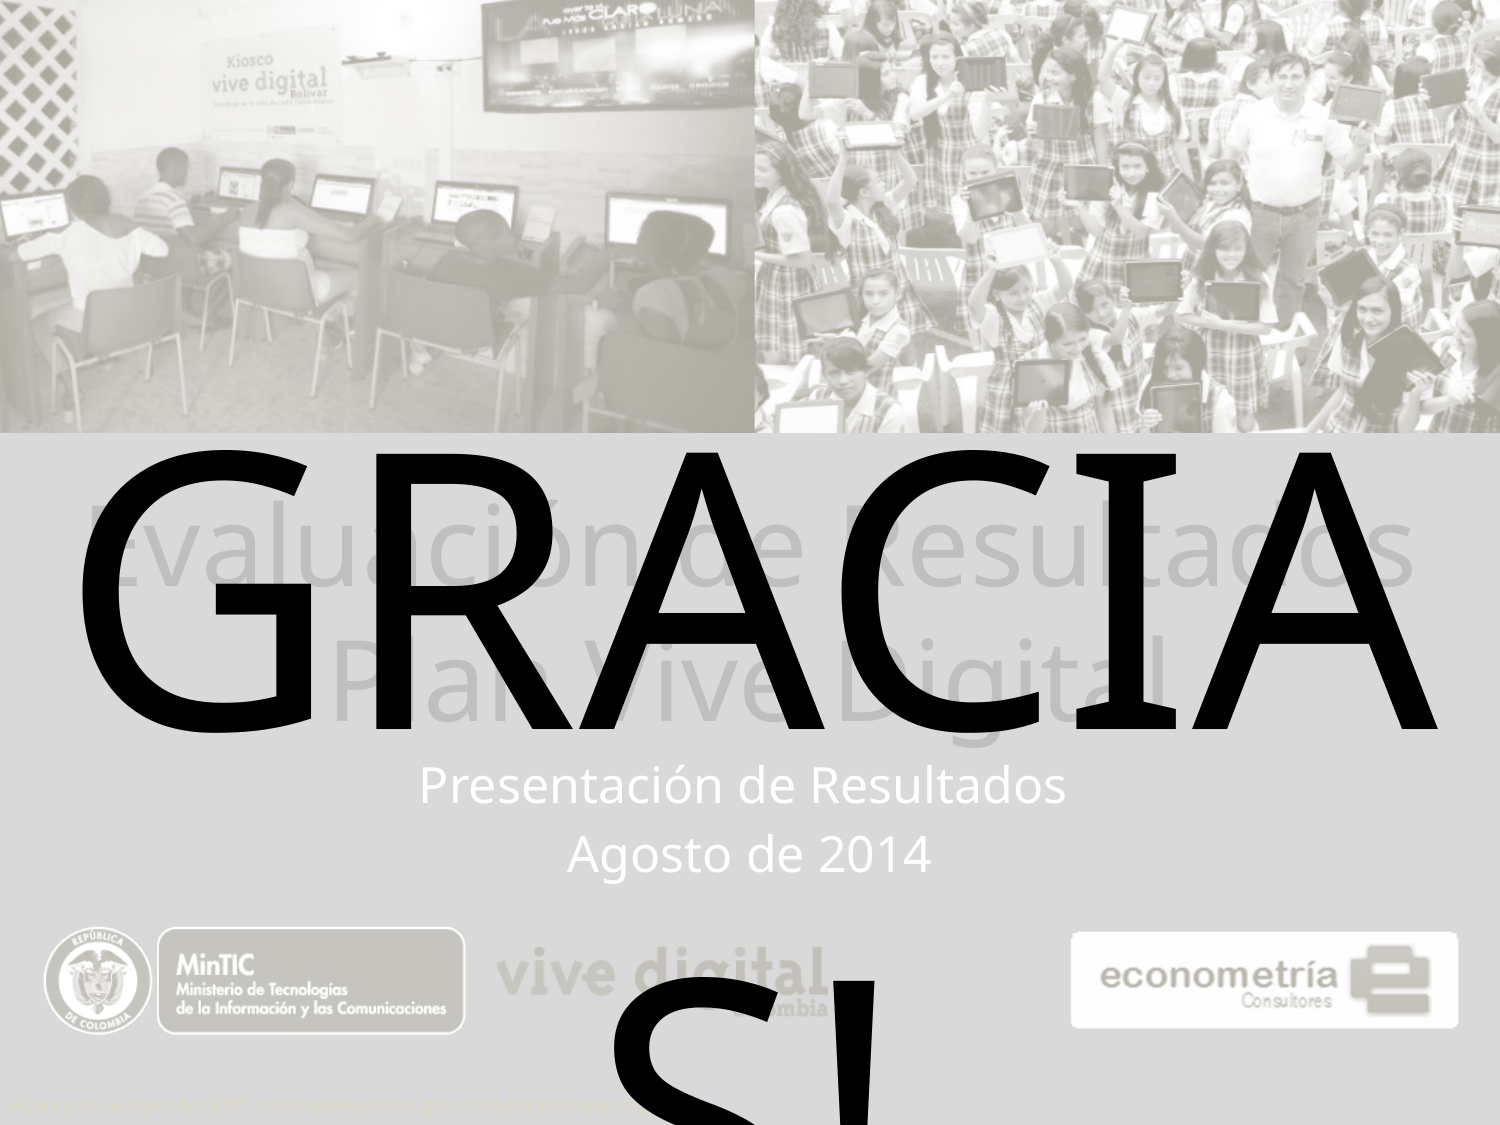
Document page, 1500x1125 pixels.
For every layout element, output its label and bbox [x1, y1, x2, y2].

text_box [0, 0, 1500, 1125]
